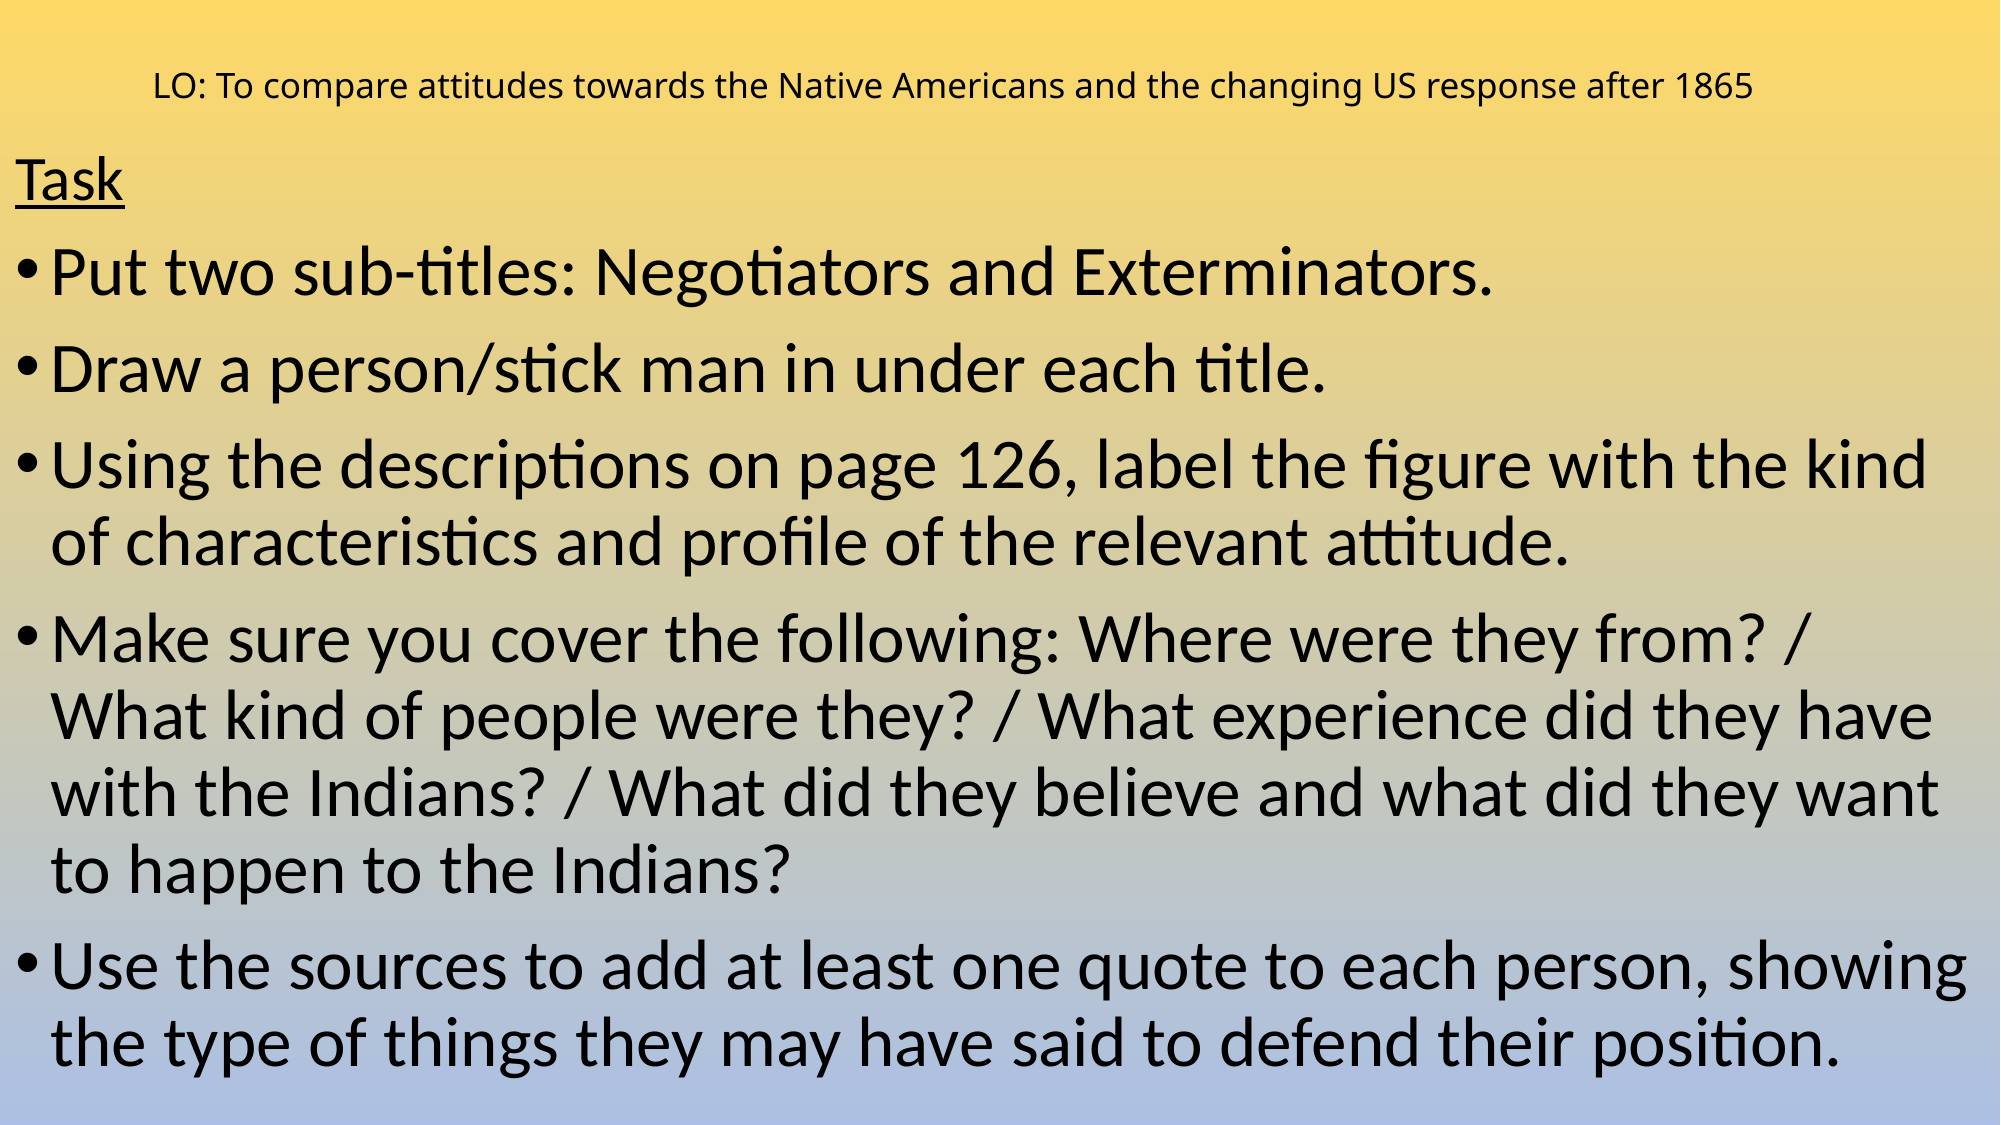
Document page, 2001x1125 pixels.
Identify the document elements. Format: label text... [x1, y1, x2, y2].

list Task Put two sub-titles: Negotiators and Exterminators. Draw a person/stick man in under each title. Using the descriptions on page 126, label the figure with the kind of characteristics and profile of the relevant attitude. Make sure you cover the following: Where were they from? / What kind of people were they? / What experience did they have with the Indians? / What did they believe and what did they want to happen to the Indians? Use the sources to add at least one quote to each person, showing the type of things they may have said to defend their position. [0, 138, 2000, 1125]
title LO: To compare attitudes towards the Native Americans and the changing US response after 1865 [137, 59, 1863, 138]
